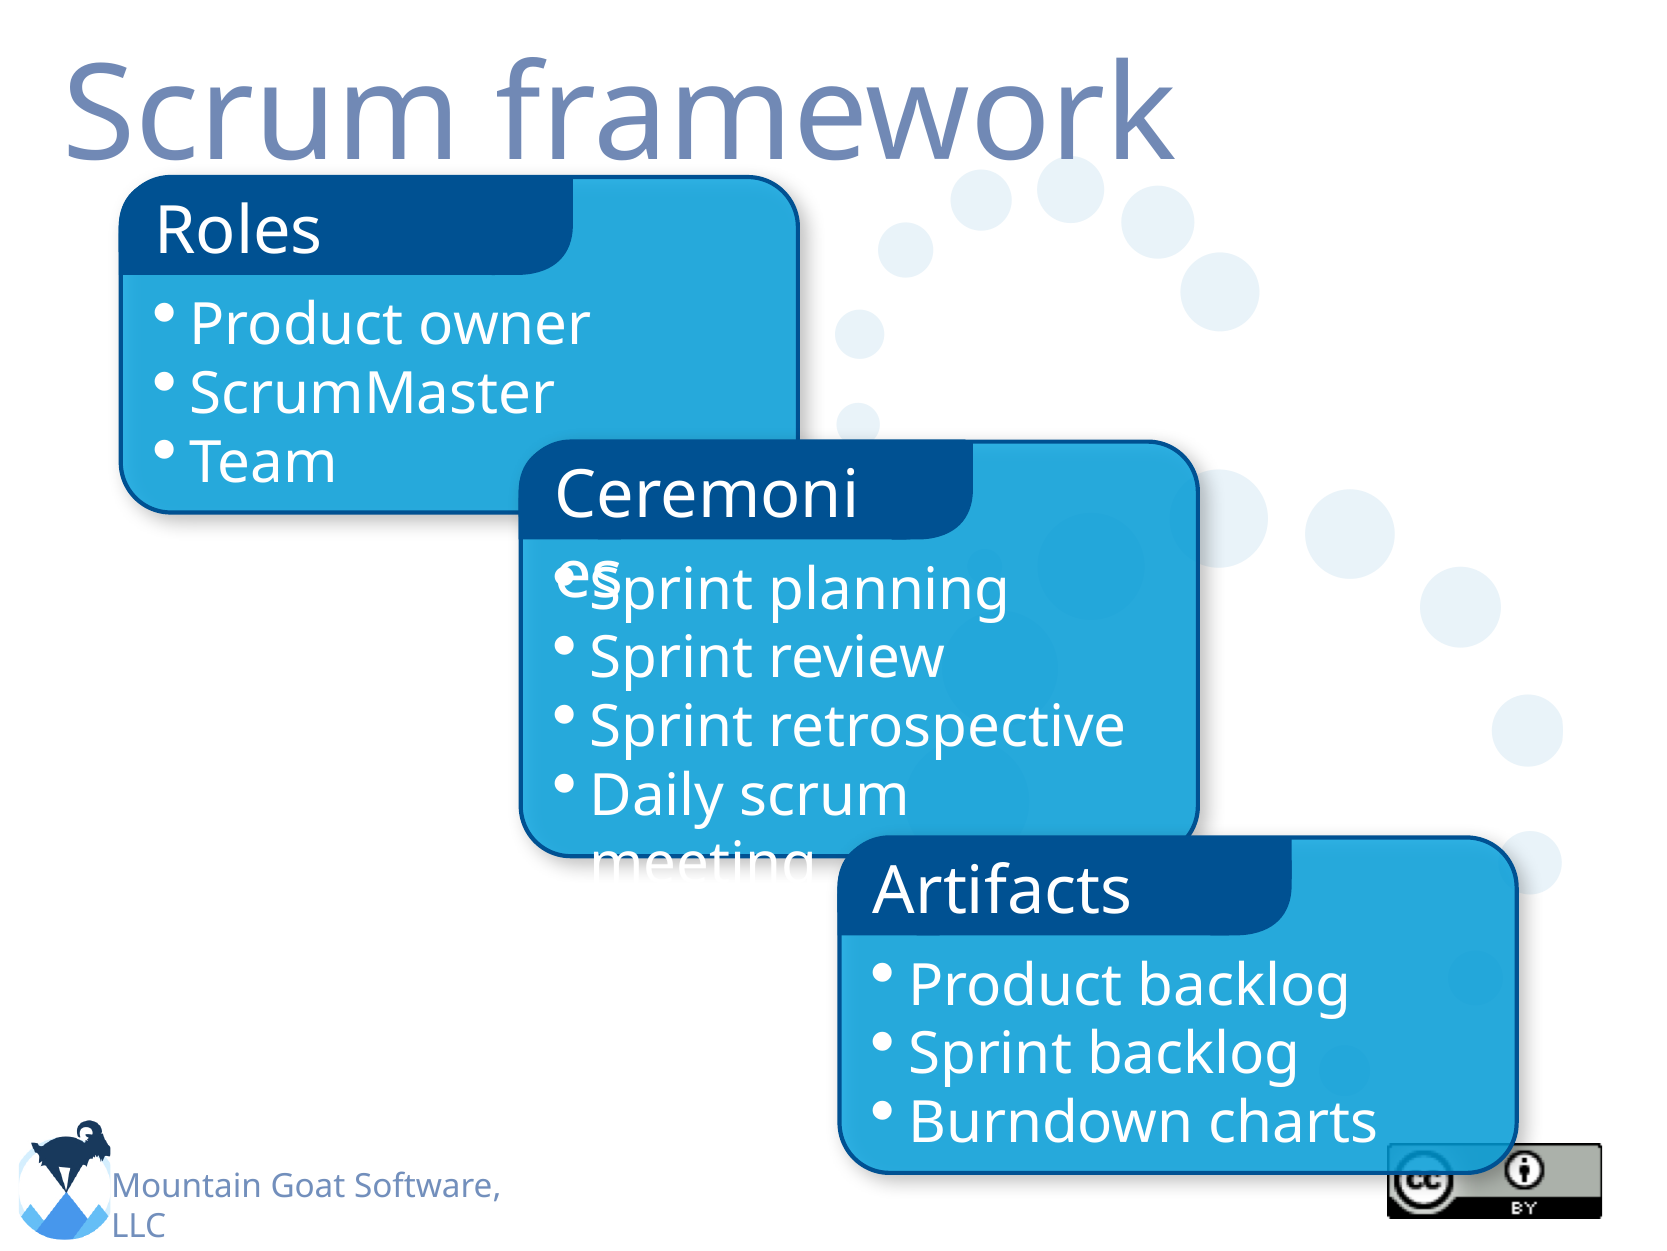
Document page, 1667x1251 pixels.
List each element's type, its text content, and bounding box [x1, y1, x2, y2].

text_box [118, 176, 799, 513]
picture [1387, 1143, 1603, 1219]
title Scrum framework [55, 18, 1609, 195]
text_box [837, 837, 1517, 1174]
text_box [518, 441, 1199, 857]
picture [18, 1120, 111, 1240]
